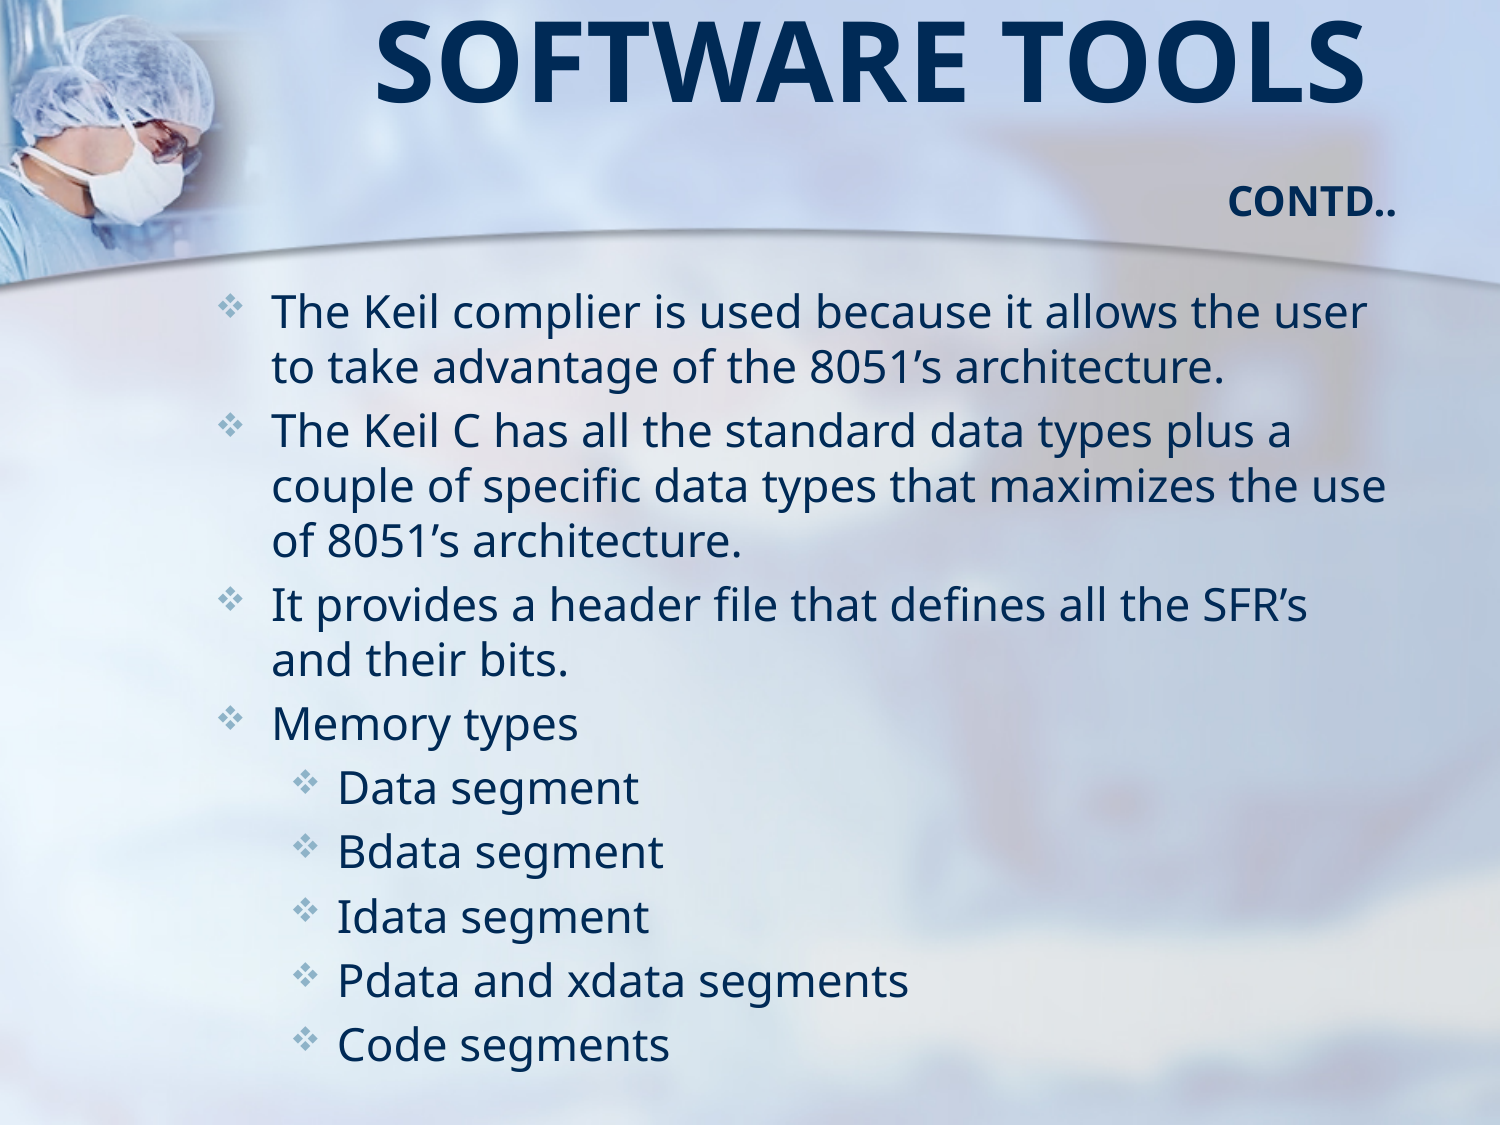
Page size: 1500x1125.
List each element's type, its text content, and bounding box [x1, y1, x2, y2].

title Software tools contd.. [199, 24, 1413, 201]
list The Keil complier is used because it allows the user to take advantage of the 8051’s architecture. The Keil C has all the standard data types plus a couple of specific data types that maximizes the use of 8051’s architecture. It provides a header file that defines all the SFR’s and their bits. Memory types Data segment Bdata segment Idata segment Pdata and xdata segments Code segments [199, 274, 1413, 1101]
picture [0, 0, 1500, 1125]
